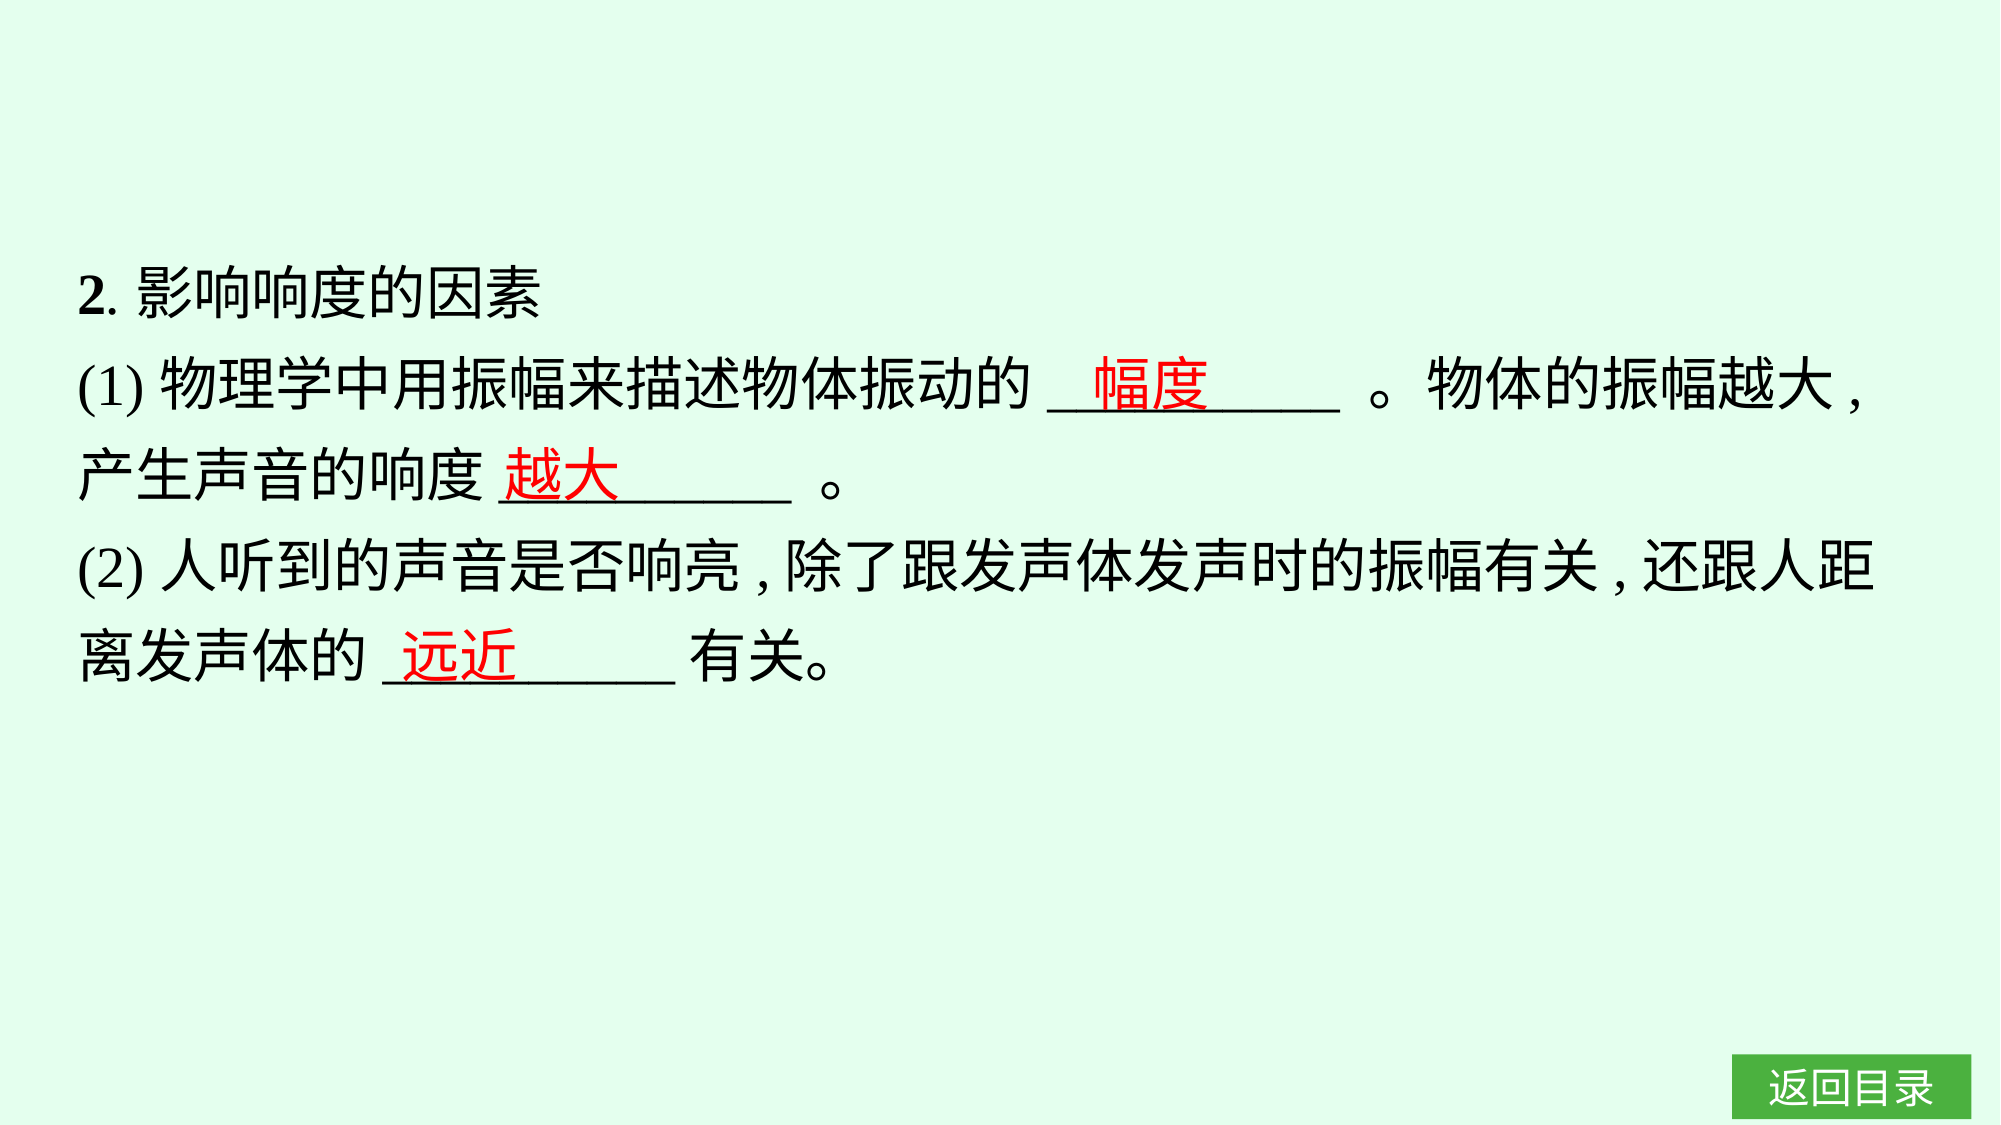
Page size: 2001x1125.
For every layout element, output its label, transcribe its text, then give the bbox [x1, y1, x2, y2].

text_box 幅度 [1078, 318, 1238, 425]
text_box 2.影响响度的因素 (1)物理学中用振幅来描述物体振动的__________ 。物体的振幅越大,产生声音的响度__________ 。 (2)人听到的声音是否响亮,除了跟发声体发声时的振幅有关,还跟人距离发声体的__________有关。 [62, 227, 1938, 697]
text_box 远近 [386, 590, 546, 697]
text_box 越大 [489, 410, 649, 516]
